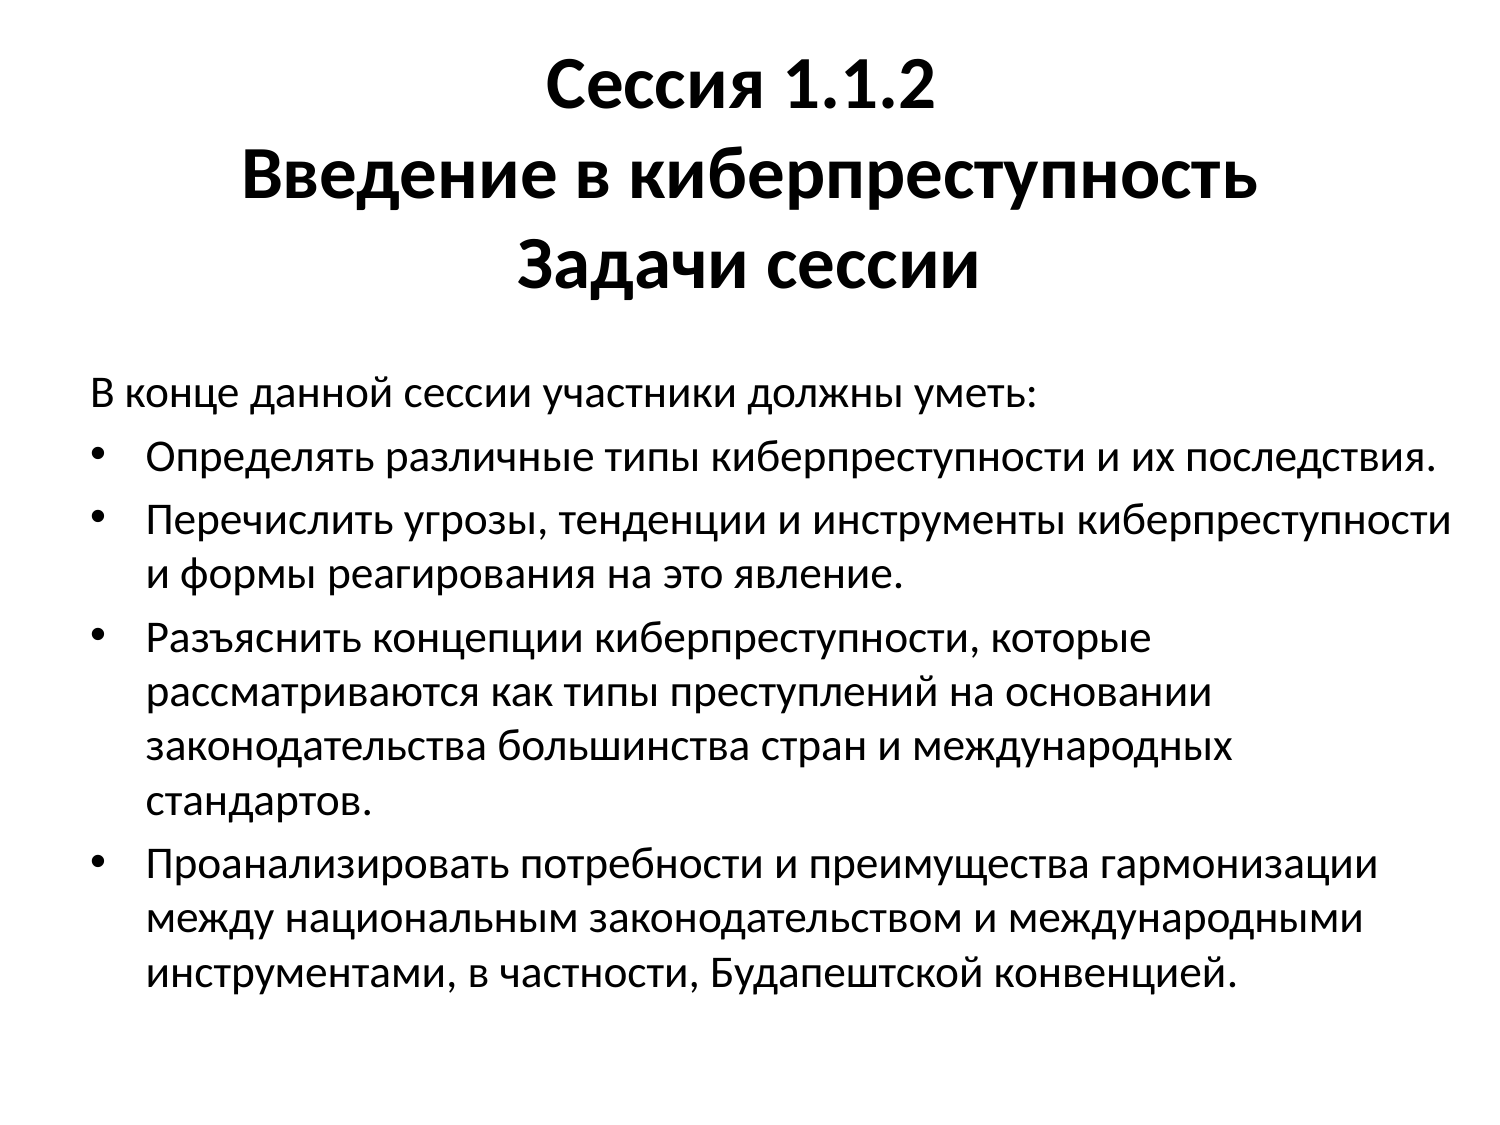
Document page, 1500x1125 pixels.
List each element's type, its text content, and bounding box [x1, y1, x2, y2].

title Сессия 1.1.2 Введение в киберпреступность Задачи сессии [75, 45, 1425, 292]
list В конце данной сессии участники должны уметь: Определять различные типы киберпреступности и их последствия. Перечислить угрозы, тенденции и инструменты киберпреступности и формы реагирования на это явление. Разъяснить концепции киберпреступности, которые рассматриваются как типы преступлений на основании законодательства большинства стран и международных стандартов. Проанализировать потребности и преимущества гармонизации между национальным законодательством и международными инструментами, в частности, Будапештской конвенцией. [75, 354, 1472, 1005]
